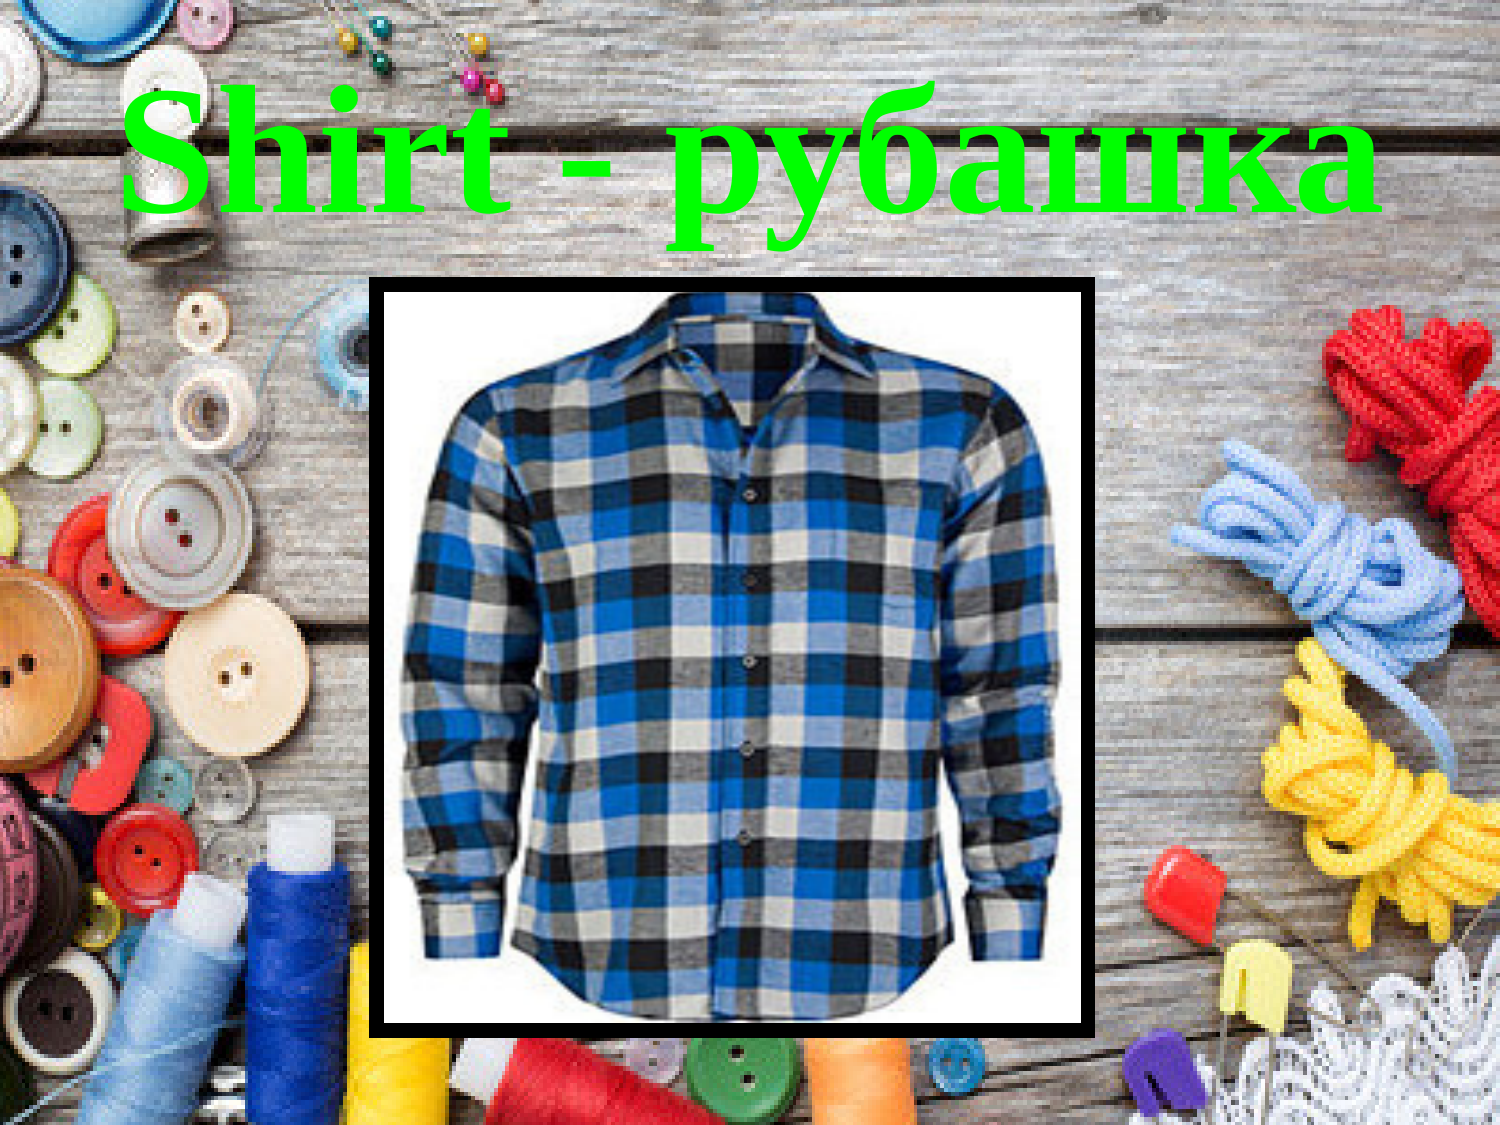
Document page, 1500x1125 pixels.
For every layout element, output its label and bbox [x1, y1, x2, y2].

picture [383, 291, 1081, 1024]
list [0, 0, 1500, 1125]
